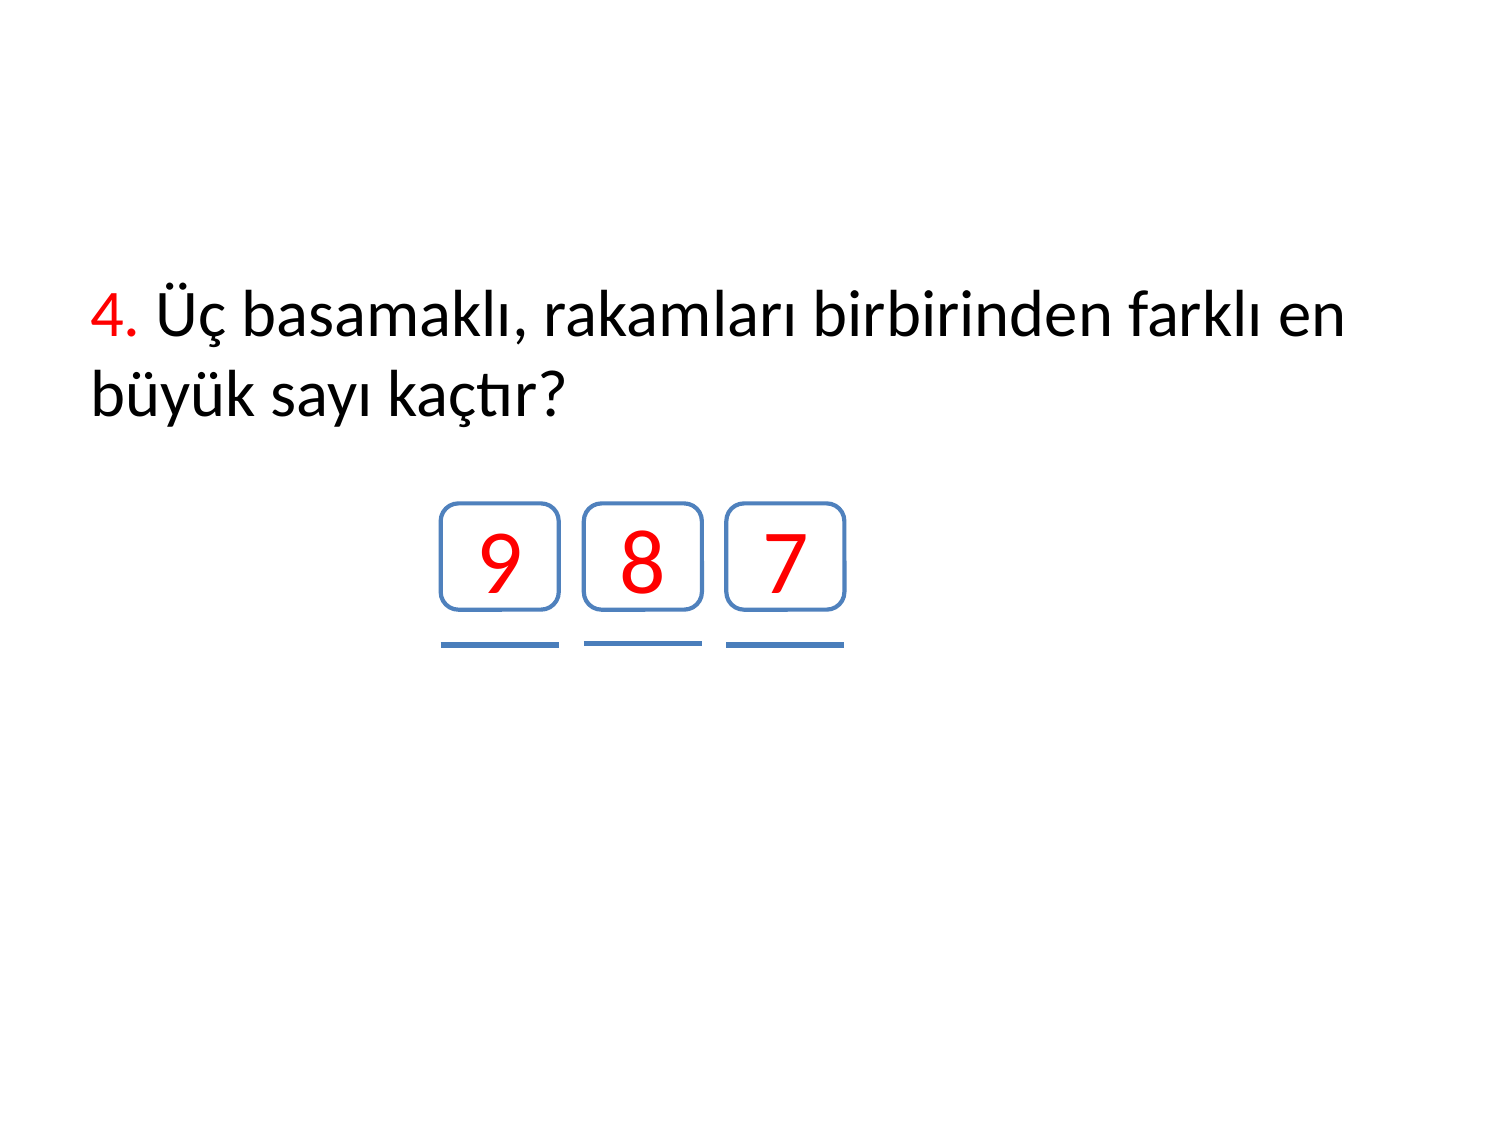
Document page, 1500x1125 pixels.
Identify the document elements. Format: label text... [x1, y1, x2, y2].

text_box 9 [438, 501, 561, 612]
text_box 7 [724, 501, 847, 612]
list 4. Üç basamaklı, rakamları birbirinden farklı en büyük sayı kaçtır? [75, 262, 1425, 1005]
text_box 8 [581, 501, 705, 612]
